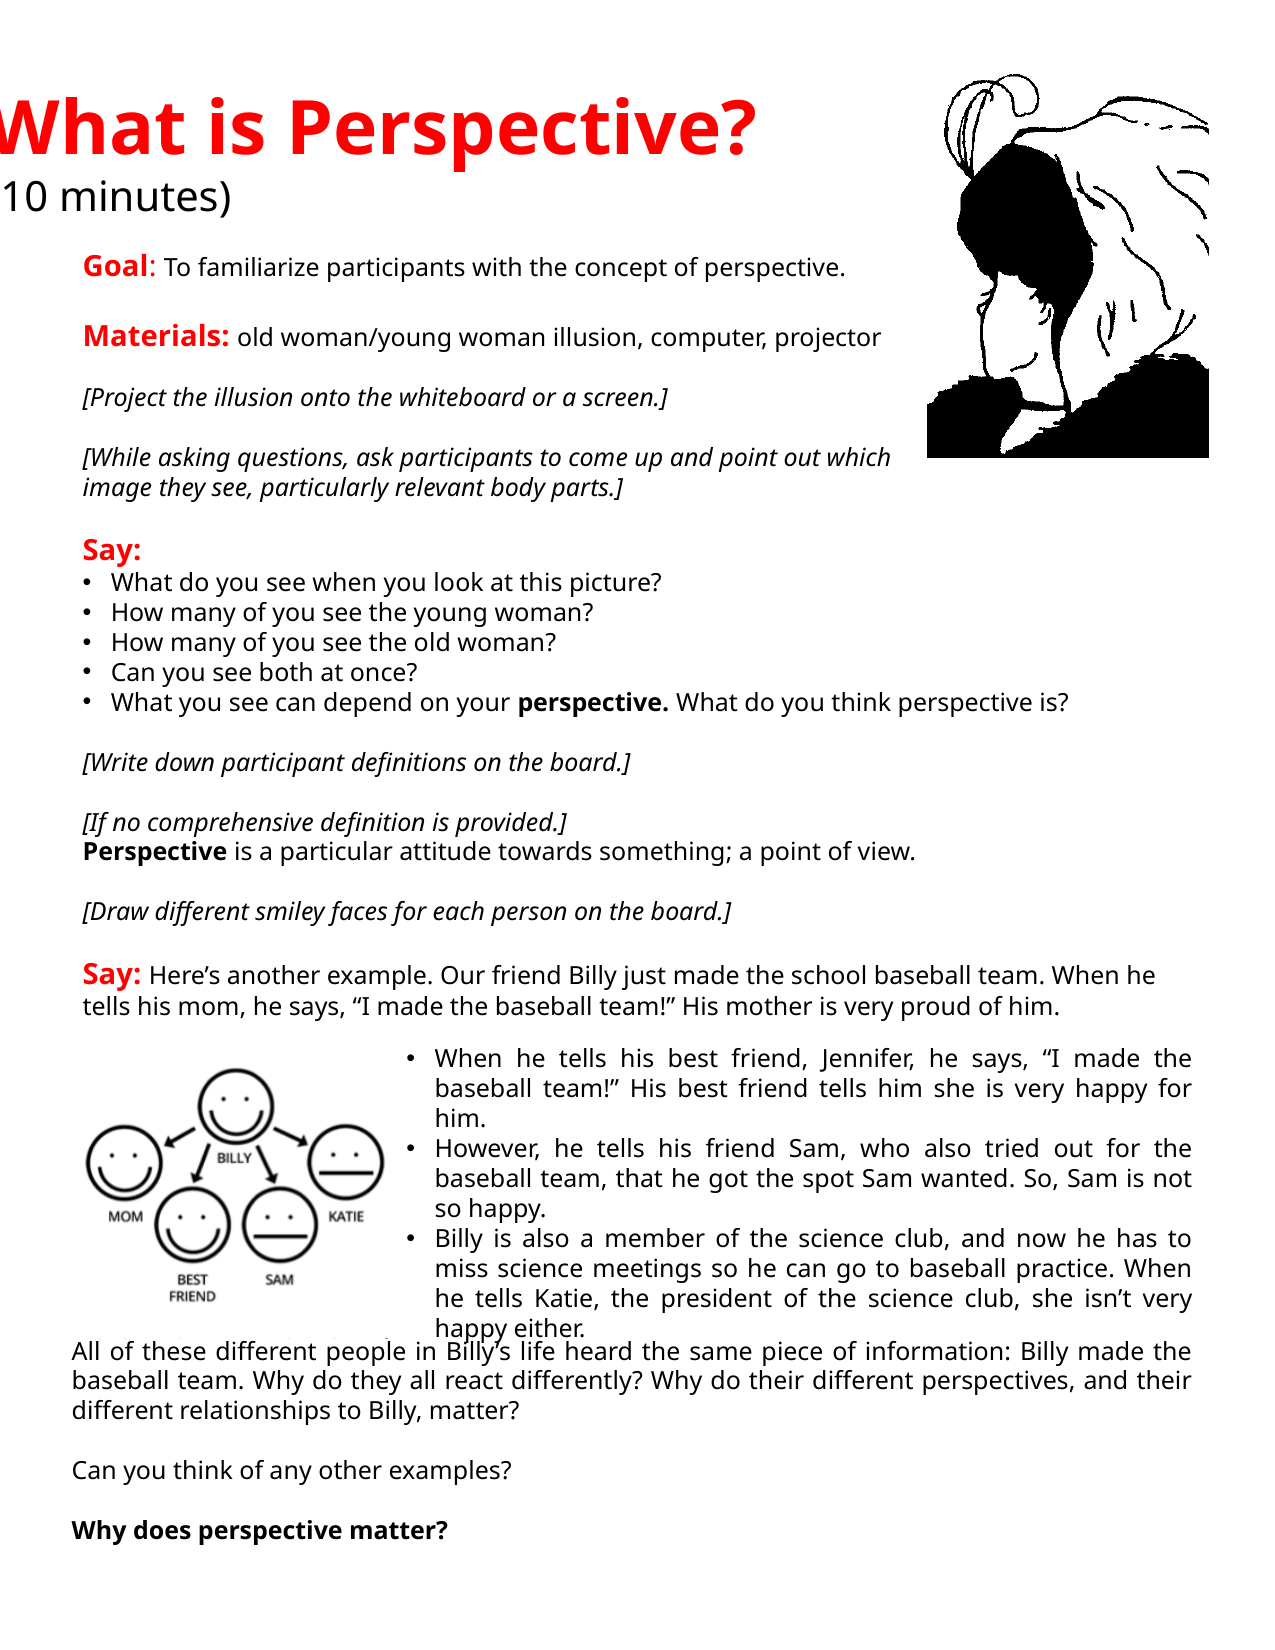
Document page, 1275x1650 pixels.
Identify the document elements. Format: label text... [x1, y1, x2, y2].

picture [927, 71, 1209, 458]
text_box All of these different people in Billy’s life heard the same piece of information: Billy made the baseball team. Why do they all react differently? Why do their different perspectives, and their different relationships to Billy, matter? Can you think of any other examples? Why does perspective matter? [56, 1327, 1209, 1553]
picture [73, 1031, 415, 1340]
text_box What is Perspective? (10 minutes) [0, 72, 773, 227]
text_box When he tells his best friend, Jennifer, he says, “I made the baseball team!” His best friend tells him she is very happy for him. However, he tells his friend Sam, who also tried out for the baseball team, that he got the spot Sam wanted. So, Sam is not so happy. Billy is also a member of the science club, and now he has to miss science meetings so he can go to baseball practice. When he tells Katie, the president of the science club, she isn’t very happy either. [419, 1035, 1209, 1327]
text_box Goal: To familiarize participants with the concept of perspective. Materials: old woman/young woman illusion, computer, projector [Project the illusion onto the whiteboard or a screen.] [While asking questions, ask participants to come up and point out which image they see, particularly relevant body parts.] Say: What do you see when you look at this picture? How many of you see the young woman? How many of you see the old woman? Can you see both at once? What you see can depend on your perspective. What do you think perspective is? [Write down participant definitions on the board.] [If no comprehensive definition is provided.] Perspective is a particular attitude towards something; a point of view. [Draw different smiley faces for each person on the board.] Say: Here’s another example. Our friend Billy just made the school baseball team. When he tells his mom, he says, “I made the baseball team!” His mother is very proud of him. [67, 239, 1209, 1088]
